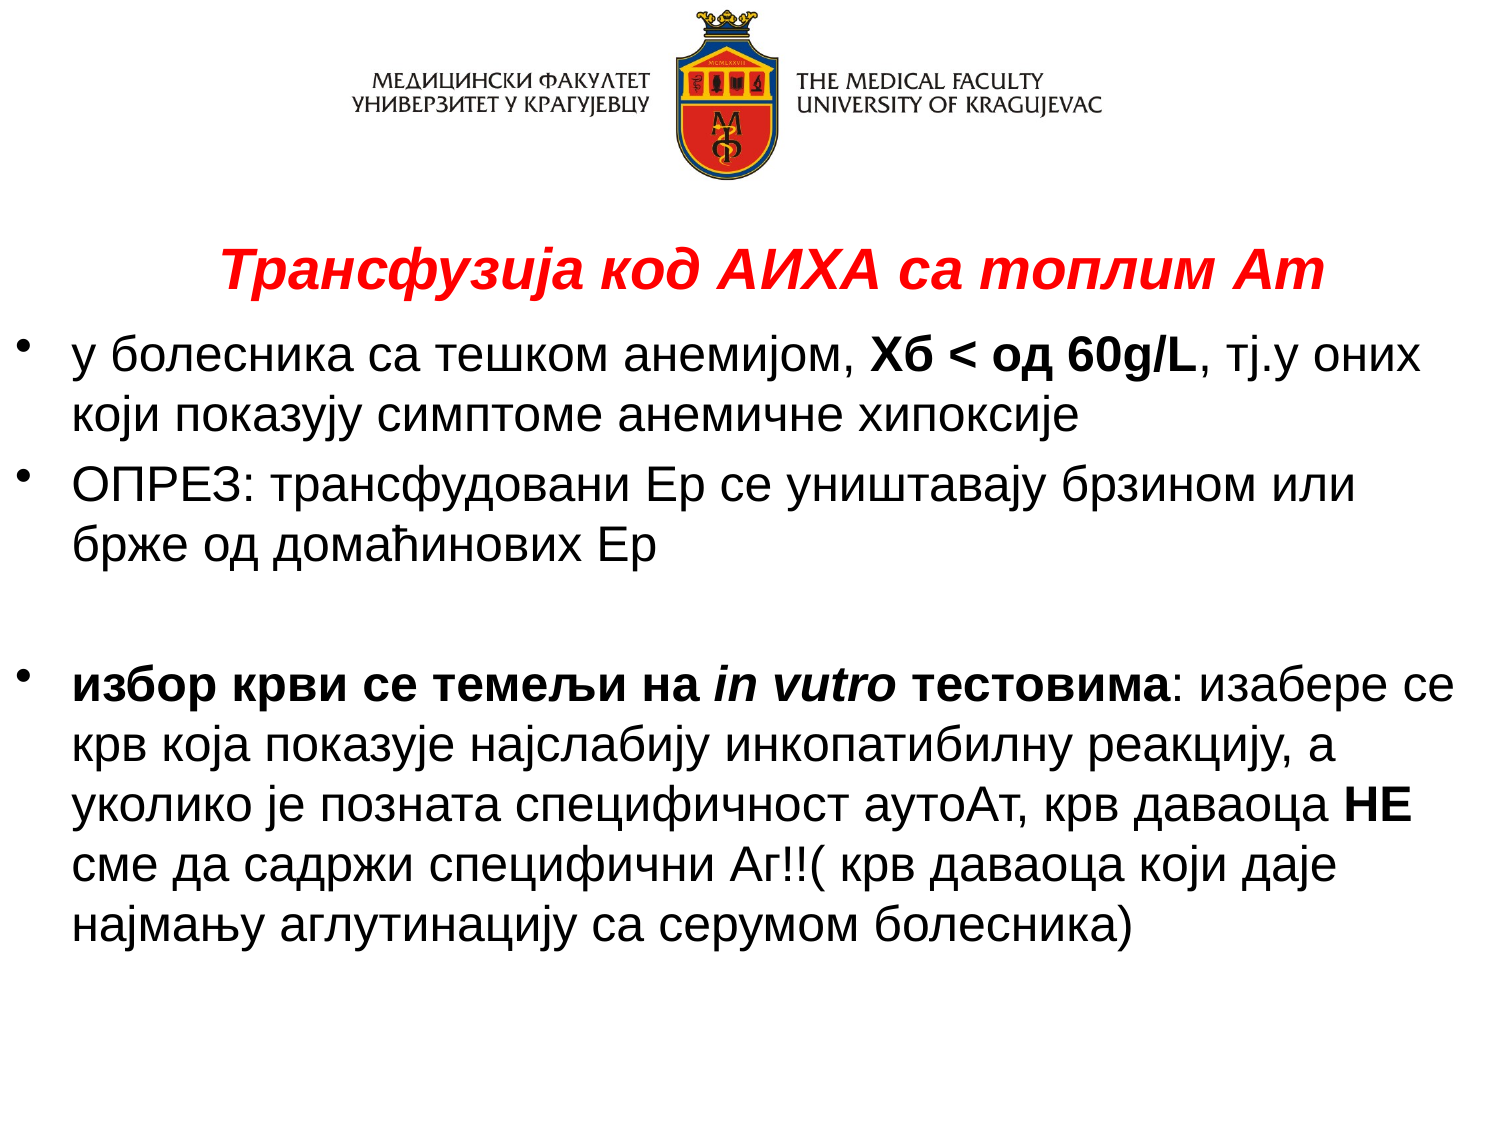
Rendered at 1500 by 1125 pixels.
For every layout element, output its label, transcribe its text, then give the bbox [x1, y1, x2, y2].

title Трансфузија код АИХА са топлим Ат [135, 184, 1411, 314]
list у болесника са тешком анемијом, Хб < од 60g/L, тј.у оних који показују симптоме анемичне хипоксије ОПРЕЗ: трансфудовани Ер се уништавају брзином или брже од домаћинових Ер избор крви се темељи на in vиtro тестовима: изабере се крв која показује најслабију инкопатибилну реакцију, а уколико је позната специфичност аутоАт, крв даваоца НЕ сме да садржи специфични Аг!!( крв даваоца који даје најмању аглутинацију са серумом болесника) [0, 314, 1500, 1125]
picture [328, 0, 1125, 184]
